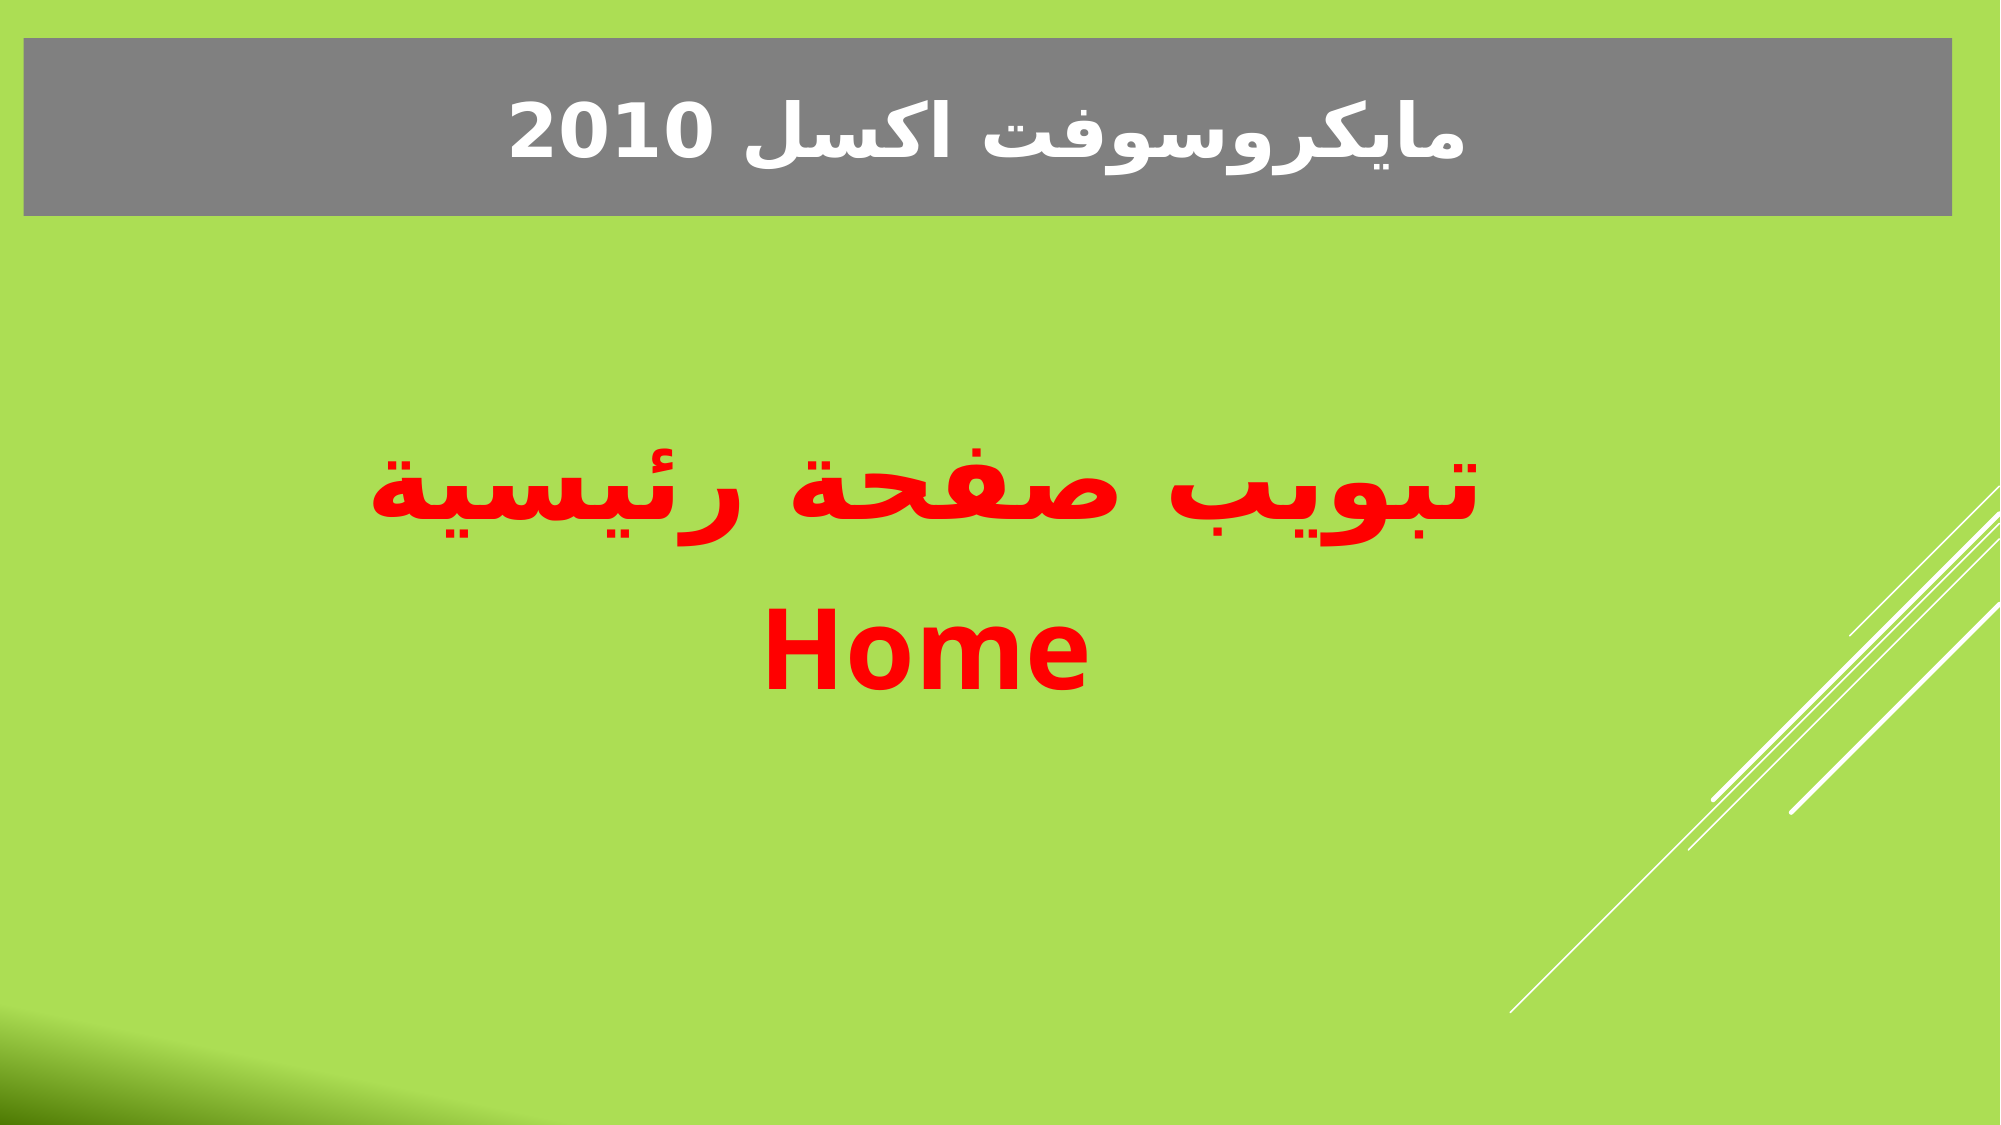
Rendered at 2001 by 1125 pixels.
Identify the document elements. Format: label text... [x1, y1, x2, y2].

text_box مايكروسوفت اكسل 2010 [23, 38, 1953, 216]
list تبويب صفحة رئيسية Home [291, 338, 1562, 782]
